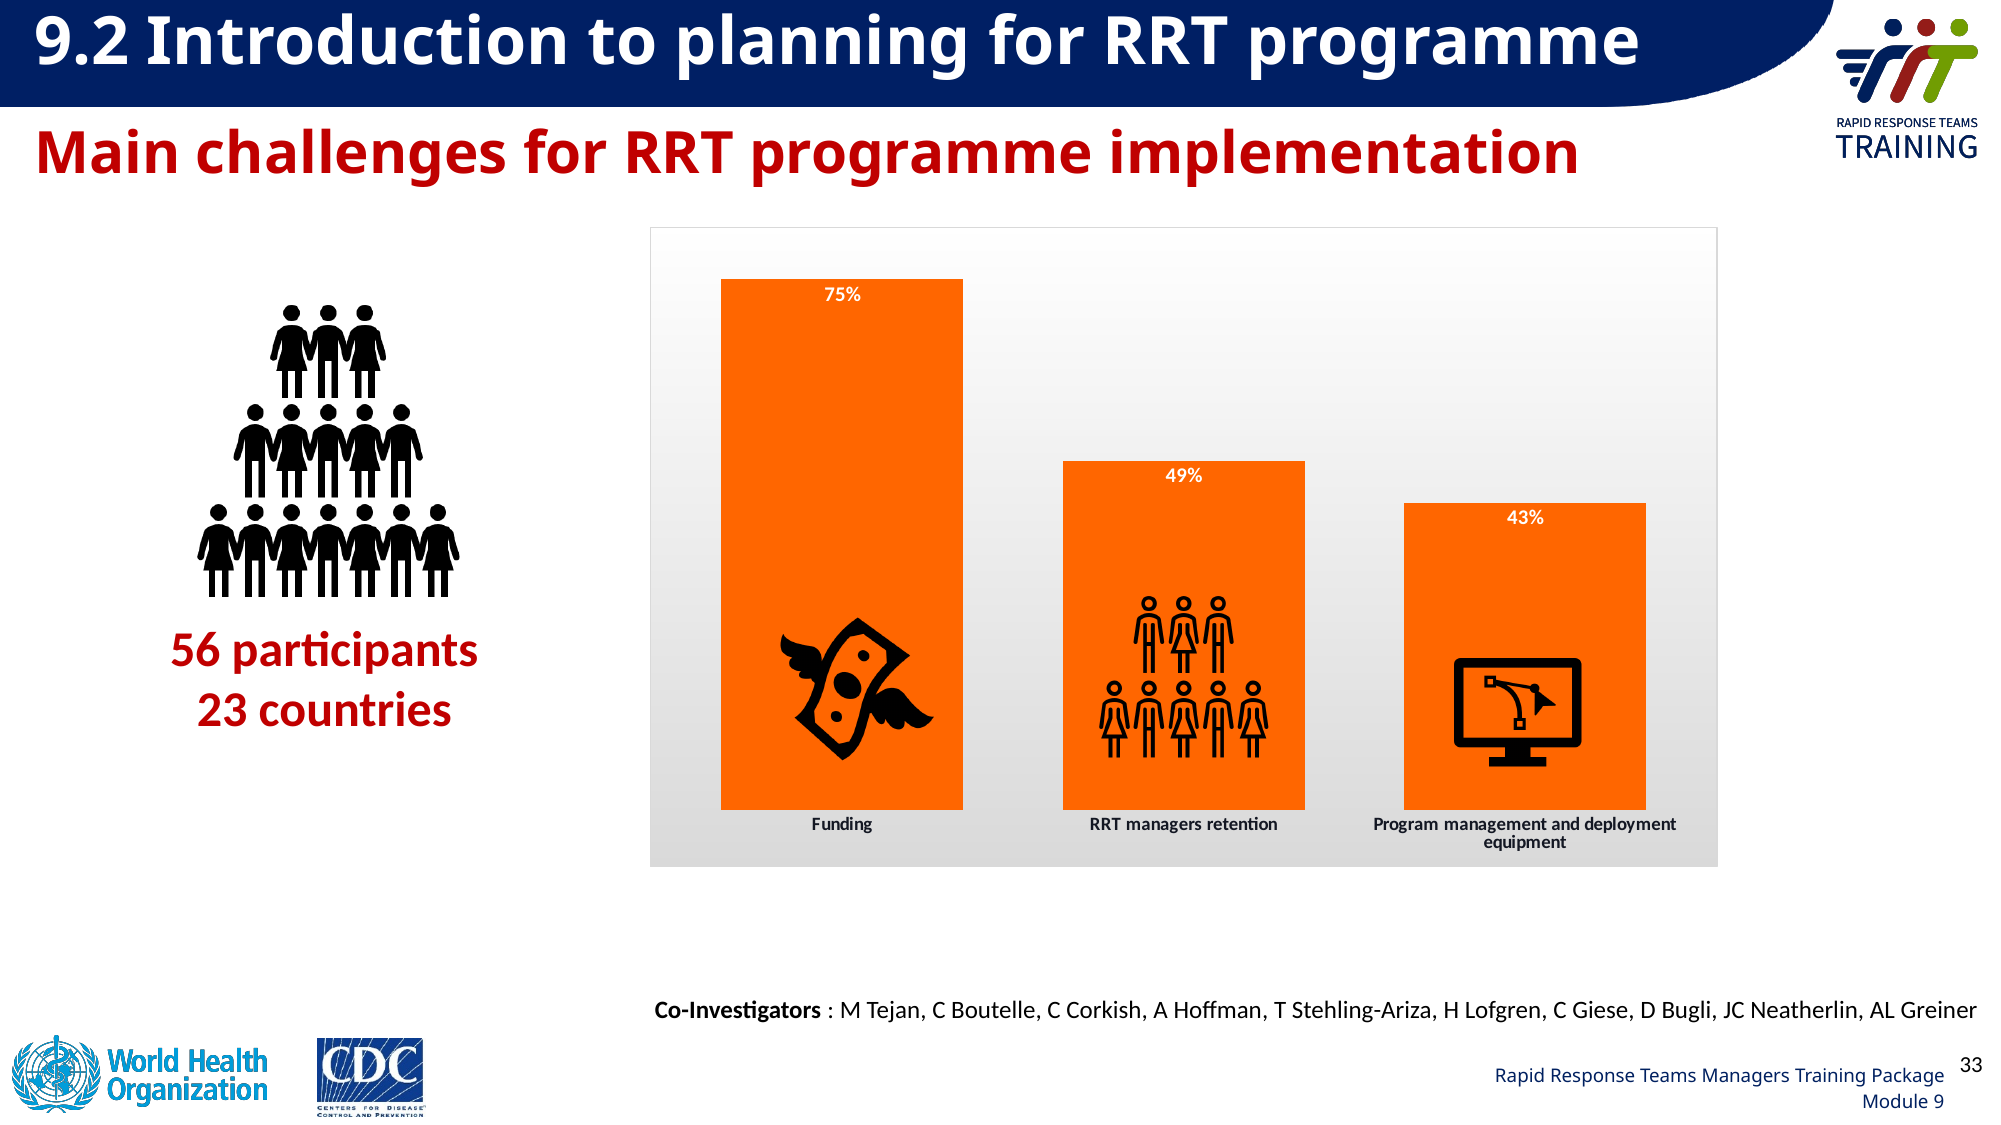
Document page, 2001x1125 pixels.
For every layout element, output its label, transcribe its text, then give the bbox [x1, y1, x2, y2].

text_box 56 participants 23 countries [155, 609, 494, 804]
text_box Co-Investigators : M Tejan, C Boutelle, C Corkish, A Hoffman, T Stehling-Ariza, H Lofgren, C Giese, D Bugli, JC Neatherlin, AL Greiner [640, 986, 2000, 1062]
picture [12, 1035, 54, 1068]
picture [34, 1054, 43, 1078]
picture [22, 1062, 26, 1077]
slide_number 33 [1929, 1041, 1998, 1095]
picture [50, 1108, 62, 1113]
picture [12, 1083, 48, 1113]
picture [40, 1062, 47, 1070]
picture [36, 1088, 78, 1105]
chart [649, 226, 1719, 868]
picture [317, 1038, 426, 1117]
picture [30, 1083, 37, 1091]
picture [71, 1053, 90, 1091]
text_box 9.2 Introduction to planning for RRT programme [26, 0, 1747, 101]
picture [24, 1054, 36, 1087]
list Main challenges for RRT programme implementation [26, 115, 1740, 219]
picture [46, 1056, 54, 1062]
picture [165, 291, 484, 610]
picture [0, 0, 1978, 167]
picture [1091, 584, 1276, 769]
picture [59, 1035, 267, 1113]
picture [777, 609, 937, 769]
picture [1441, 633, 1595, 787]
